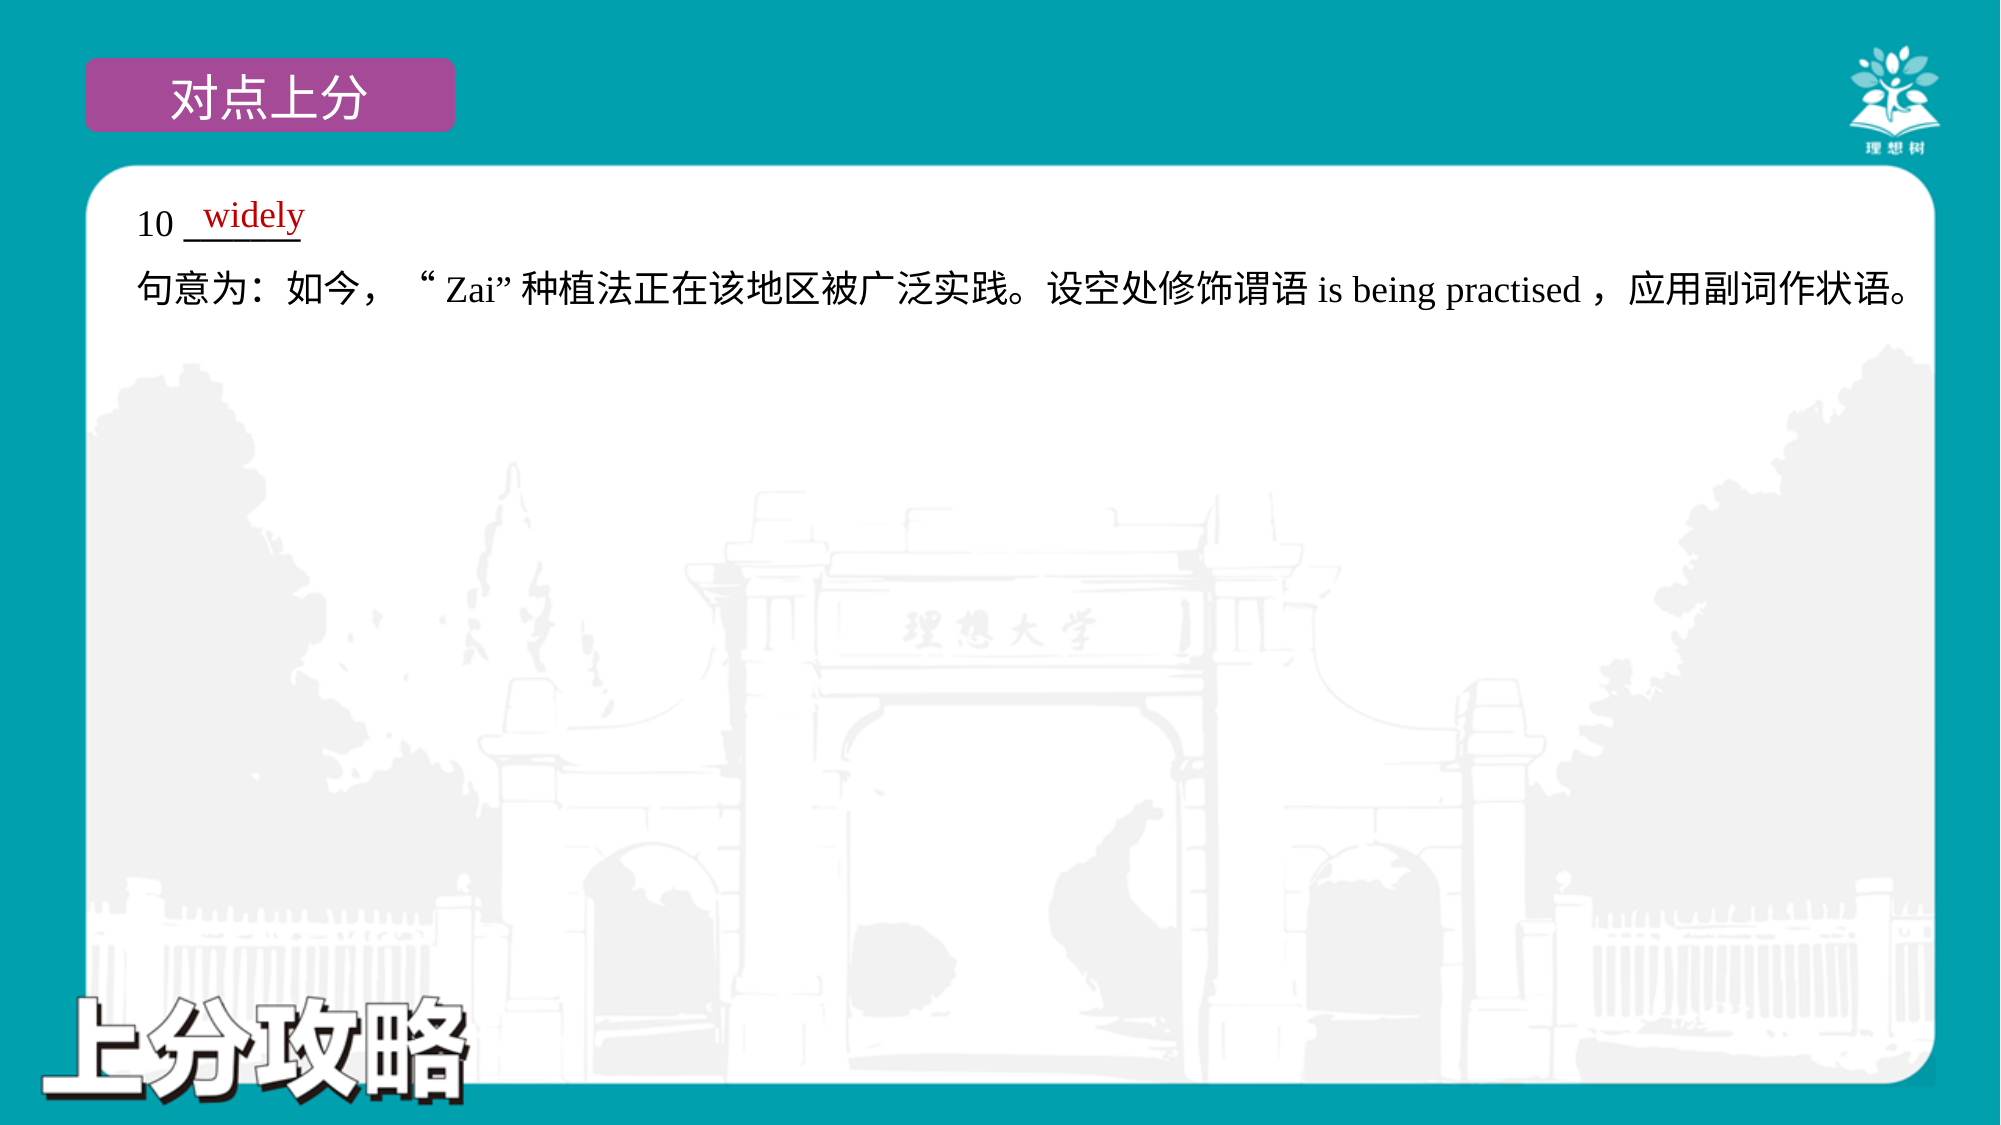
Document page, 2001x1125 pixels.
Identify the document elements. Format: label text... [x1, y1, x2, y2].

picture [0, 0, 2000, 1125]
text_box widely [189, 168, 319, 228]
text_box 句意为：如今，“Zai”种植法正在该地区被广泛实践。设空处修饰谓语is being practised，应用副词作状语。 [136, 243, 1907, 303]
text_box 10 _______ [136, 176, 1865, 237]
